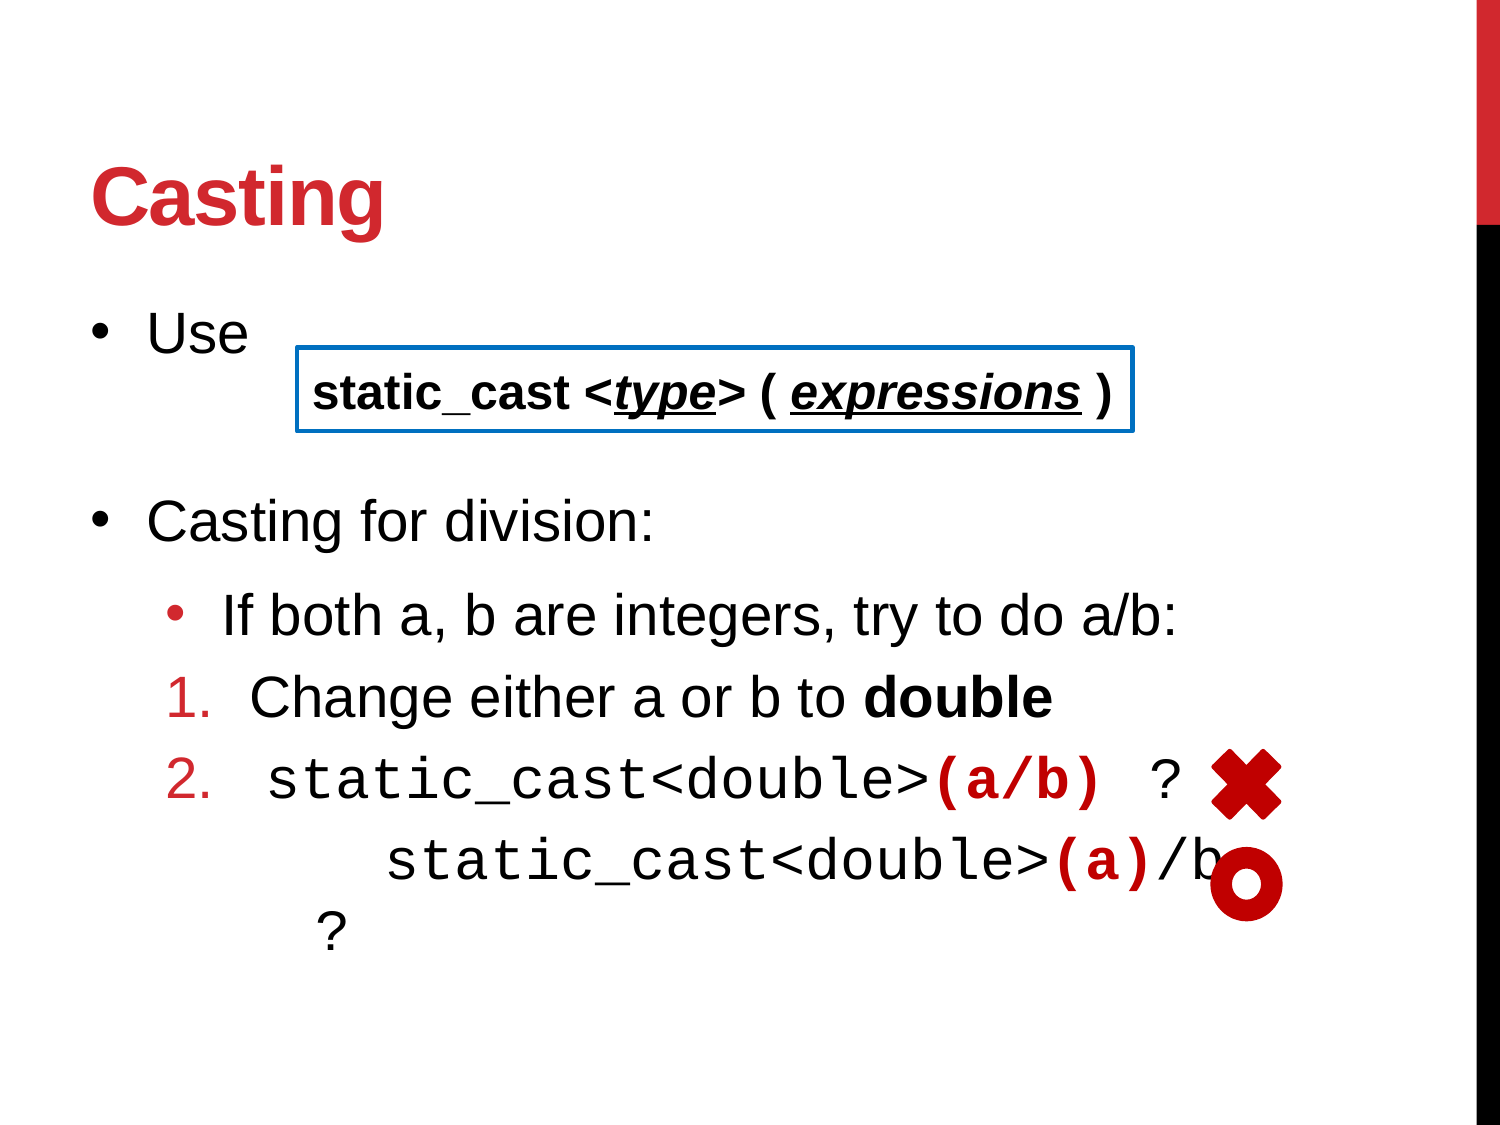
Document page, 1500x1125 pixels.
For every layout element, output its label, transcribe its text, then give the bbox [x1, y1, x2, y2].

text_box [1210, 846, 1283, 922]
text_box static_cast <type> ( expressions ) [295, 345, 1135, 433]
title Casting [75, 25, 1325, 250]
list Use Casting for division: If both a, b are integers, try to do a/b: Change either a or b to double static_cast<double>(a/b) ? static_cast<double>(a)/b ? [75, 287, 1325, 1005]
text_box [1211, 748, 1282, 820]
